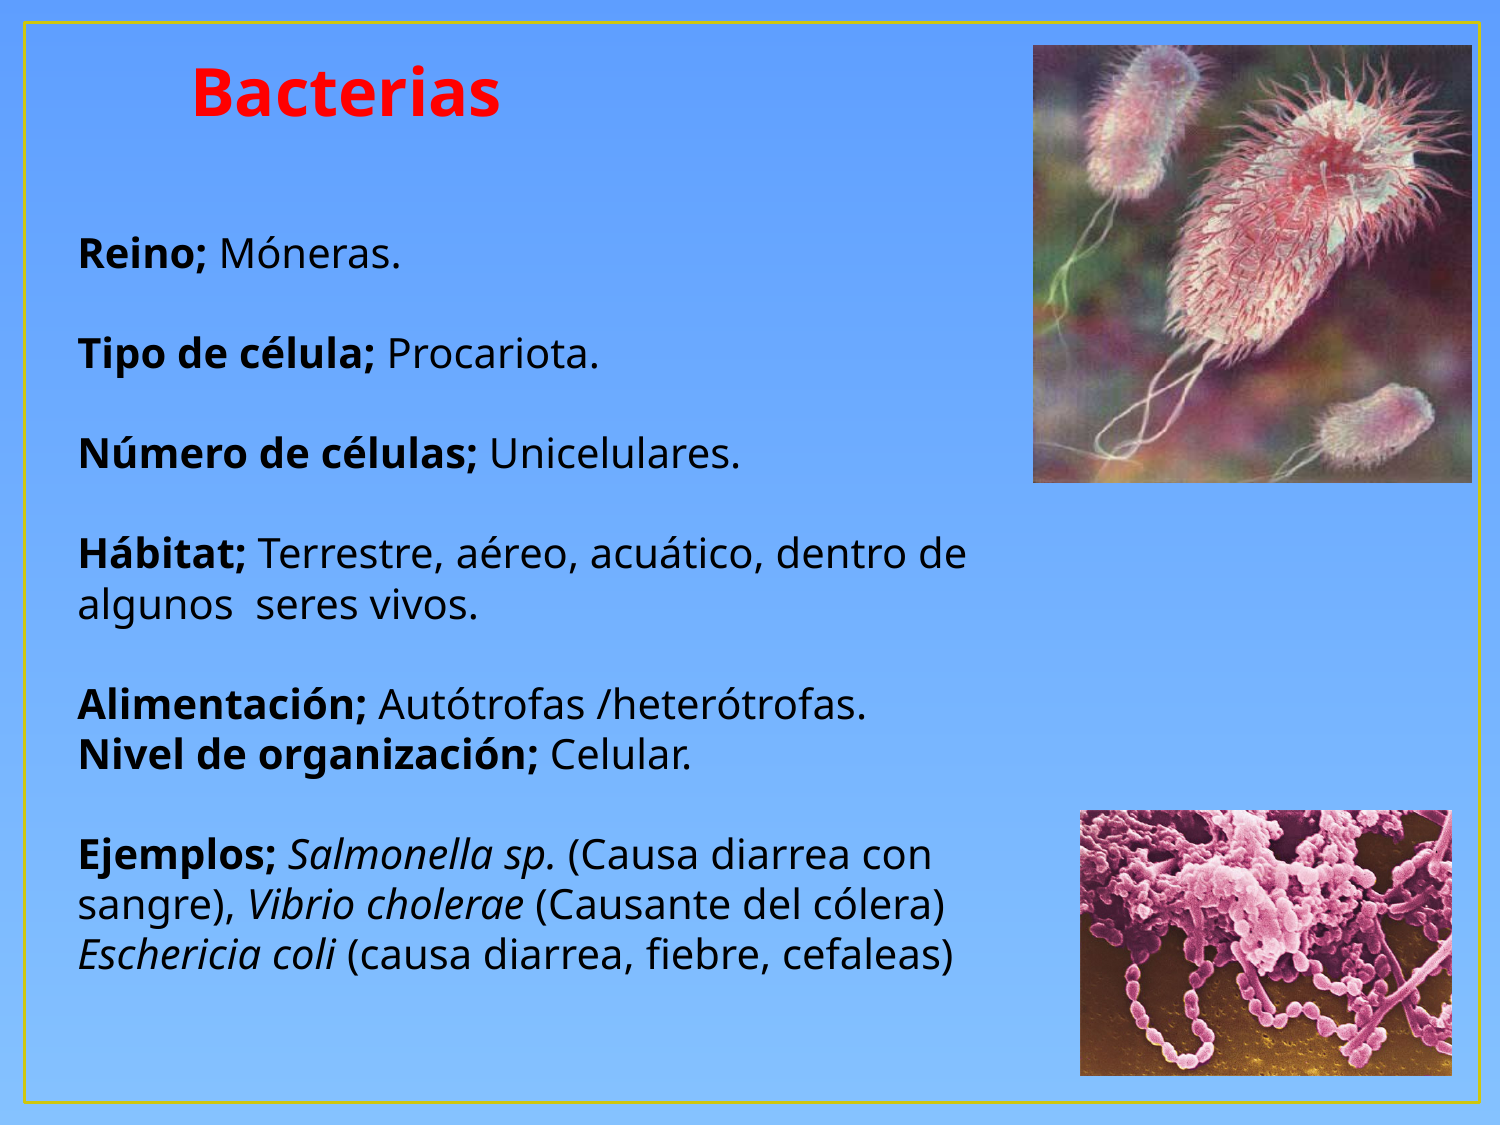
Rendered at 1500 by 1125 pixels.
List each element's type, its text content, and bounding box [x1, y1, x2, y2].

picture [1080, 810, 1452, 1077]
text_box Bacterias [133, 42, 559, 138]
picture [1033, 45, 1472, 483]
text_box Reino; Móneras. Tipo de célula; Procariota. Número de células; Unicelulares. Hábitat; Terrestre, aéreo, acuático, dentro de algunos seres vivos. Alimentación; Autótrofas /heterótrofas. Nivel de organización; Celular. Ejemplos; Salmonella sp. (Causa diarrea con sangre), Vibrio cholerae (Causante del cólera) Eschericia coli (causa diarrea, fiebre, cefaleas) [62, 219, 1055, 1035]
